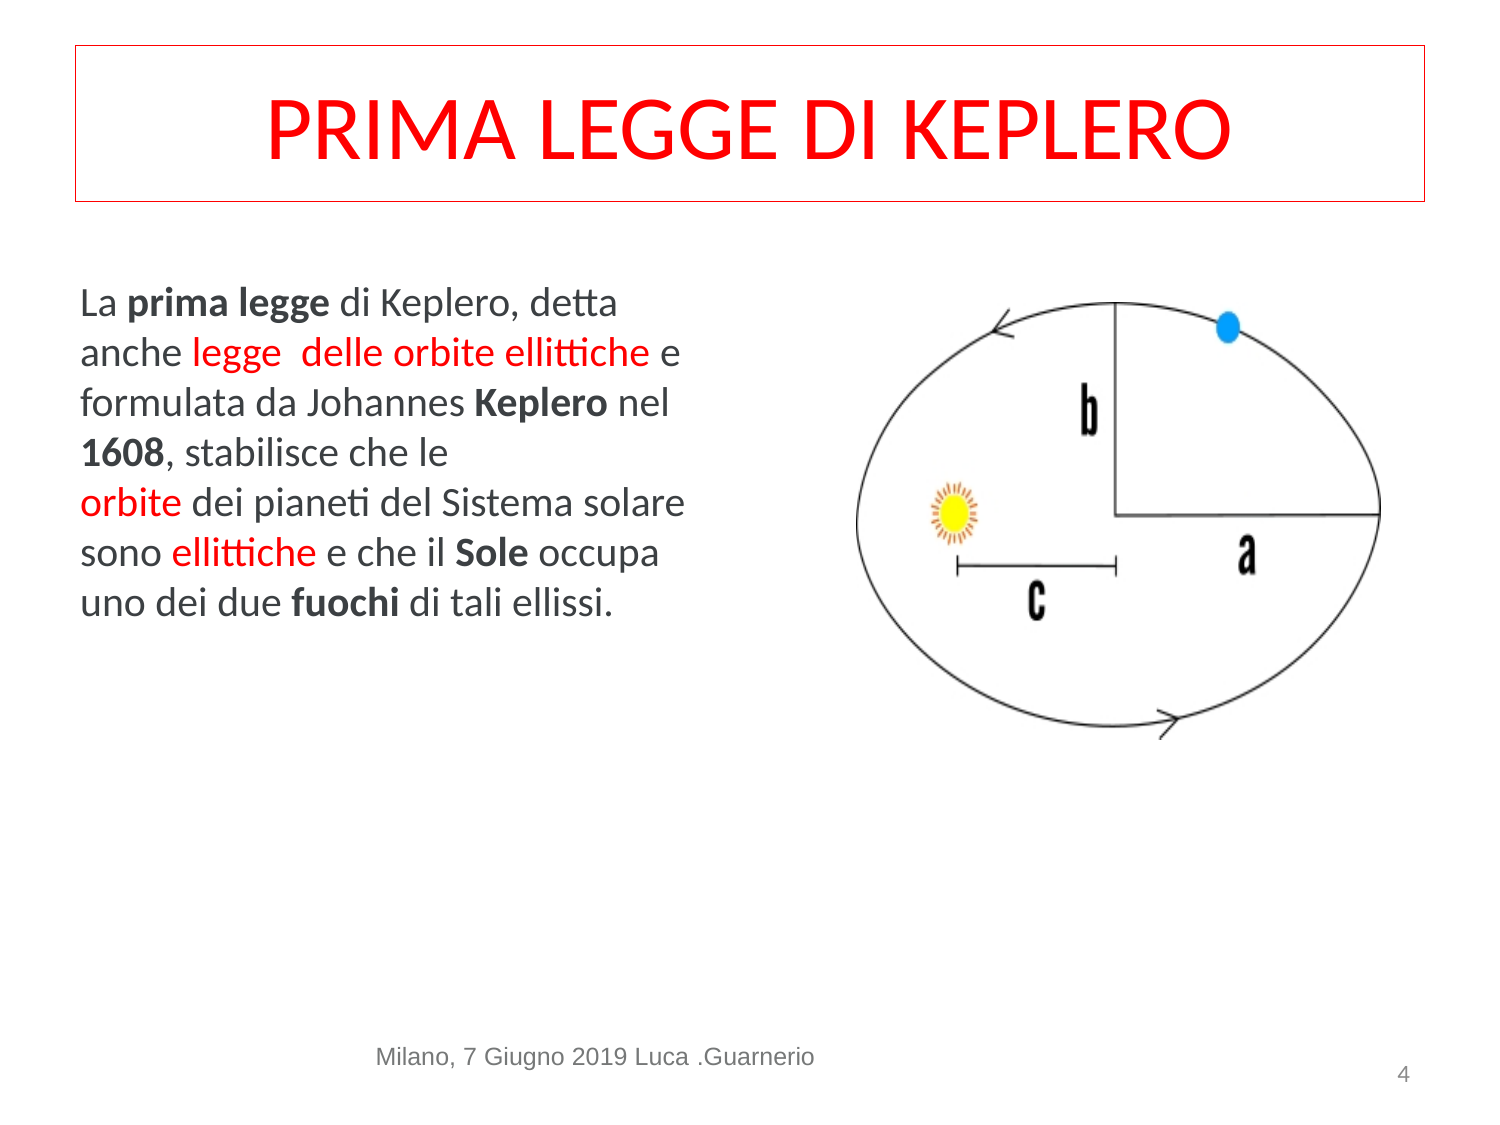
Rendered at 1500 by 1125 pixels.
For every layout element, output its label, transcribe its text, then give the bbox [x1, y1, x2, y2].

text_box Milano, 7 Giugno 2019 Luca .Guarnerio [360, 1033, 987, 1094]
slide_number 4 [1074, 1042, 1425, 1103]
picture [855, 302, 1381, 740]
list La prima legge di Keplero, detta anche legge delle orbite ellittiche e formulata da Johannes Keplero nel 1608, stabilisce che le orbite dei pianeti del Sistema solare sono ellittiche e che il Sole occupa uno dei due fuochi di tali ellissi. [64, 267, 715, 669]
title PRIMA LEGGE DI KEPLERO [75, 45, 1425, 202]
